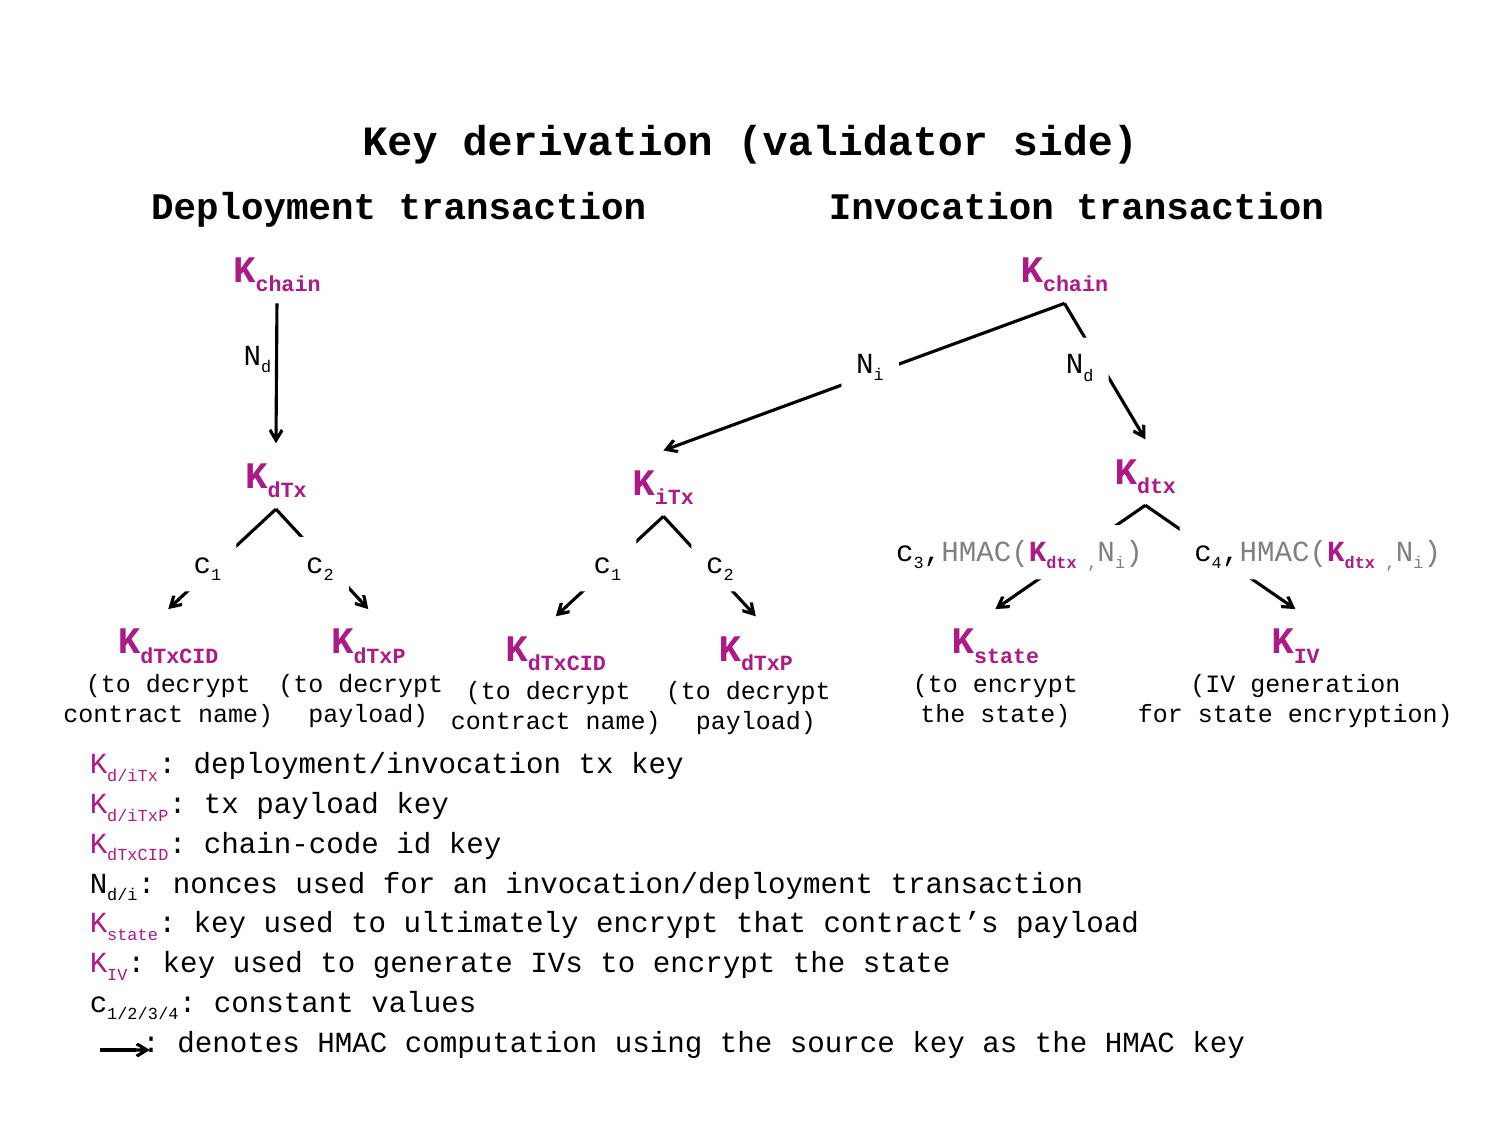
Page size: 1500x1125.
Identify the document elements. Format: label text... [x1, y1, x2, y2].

text_box KIV (IV generation for state encryption) [1112, 609, 1479, 735]
text_box c4,HMAC(Kdtx ,Ni) [1299, 525, 1456, 580]
text_box c3,HMAC(Kdtx ,Ni) [881, 525, 990, 580]
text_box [1145, 499, 1296, 610]
text_box KiTx [617, 450, 710, 509]
text_box Deployment transaction [136, 174, 661, 235]
text_box Kchain [1005, 237, 1124, 296]
text_box Kd/iTx: deployment/invocation tx key Kd/iTxP: tx payload key KdTxCID: chain-code id key Nd/i: nonces used for an invocation/deployment transaction Kstate: key used to ultimately encrypt that contract’s payload KIV: key used to generate IVs to encrypt the state c1/2/3/4: constant values : denotes HMAC computation using the source key as the HMAC key [74, 737, 1471, 1066]
text_box KdTxCID (to decrypt contract name) [48, 609, 289, 735]
text_box Invocation transaction [813, 174, 1339, 235]
title Key derivation (validator side) [75, 45, 1425, 233]
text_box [277, 503, 369, 610]
text_box Nd [228, 328, 270, 384]
text_box KdTxCID (to decrypt contract name) [435, 616, 676, 742]
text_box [995, 499, 1144, 610]
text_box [168, 503, 277, 610]
text_box Kstate (to encrypt the state) [897, 609, 1093, 735]
text_box Kdtx [1099, 439, 1191, 498]
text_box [555, 510, 664, 617]
text_box KdTxP (to decrypt payload) [676, 616, 861, 742]
text_box Nd [282, 328, 287, 384]
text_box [663, 297, 1065, 451]
text_box Kchain [218, 237, 336, 304]
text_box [1064, 297, 1146, 440]
text_box KdTxP (to decrypt payload) [289, 609, 474, 735]
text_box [664, 510, 756, 617]
text_box KdTx [230, 443, 322, 502]
